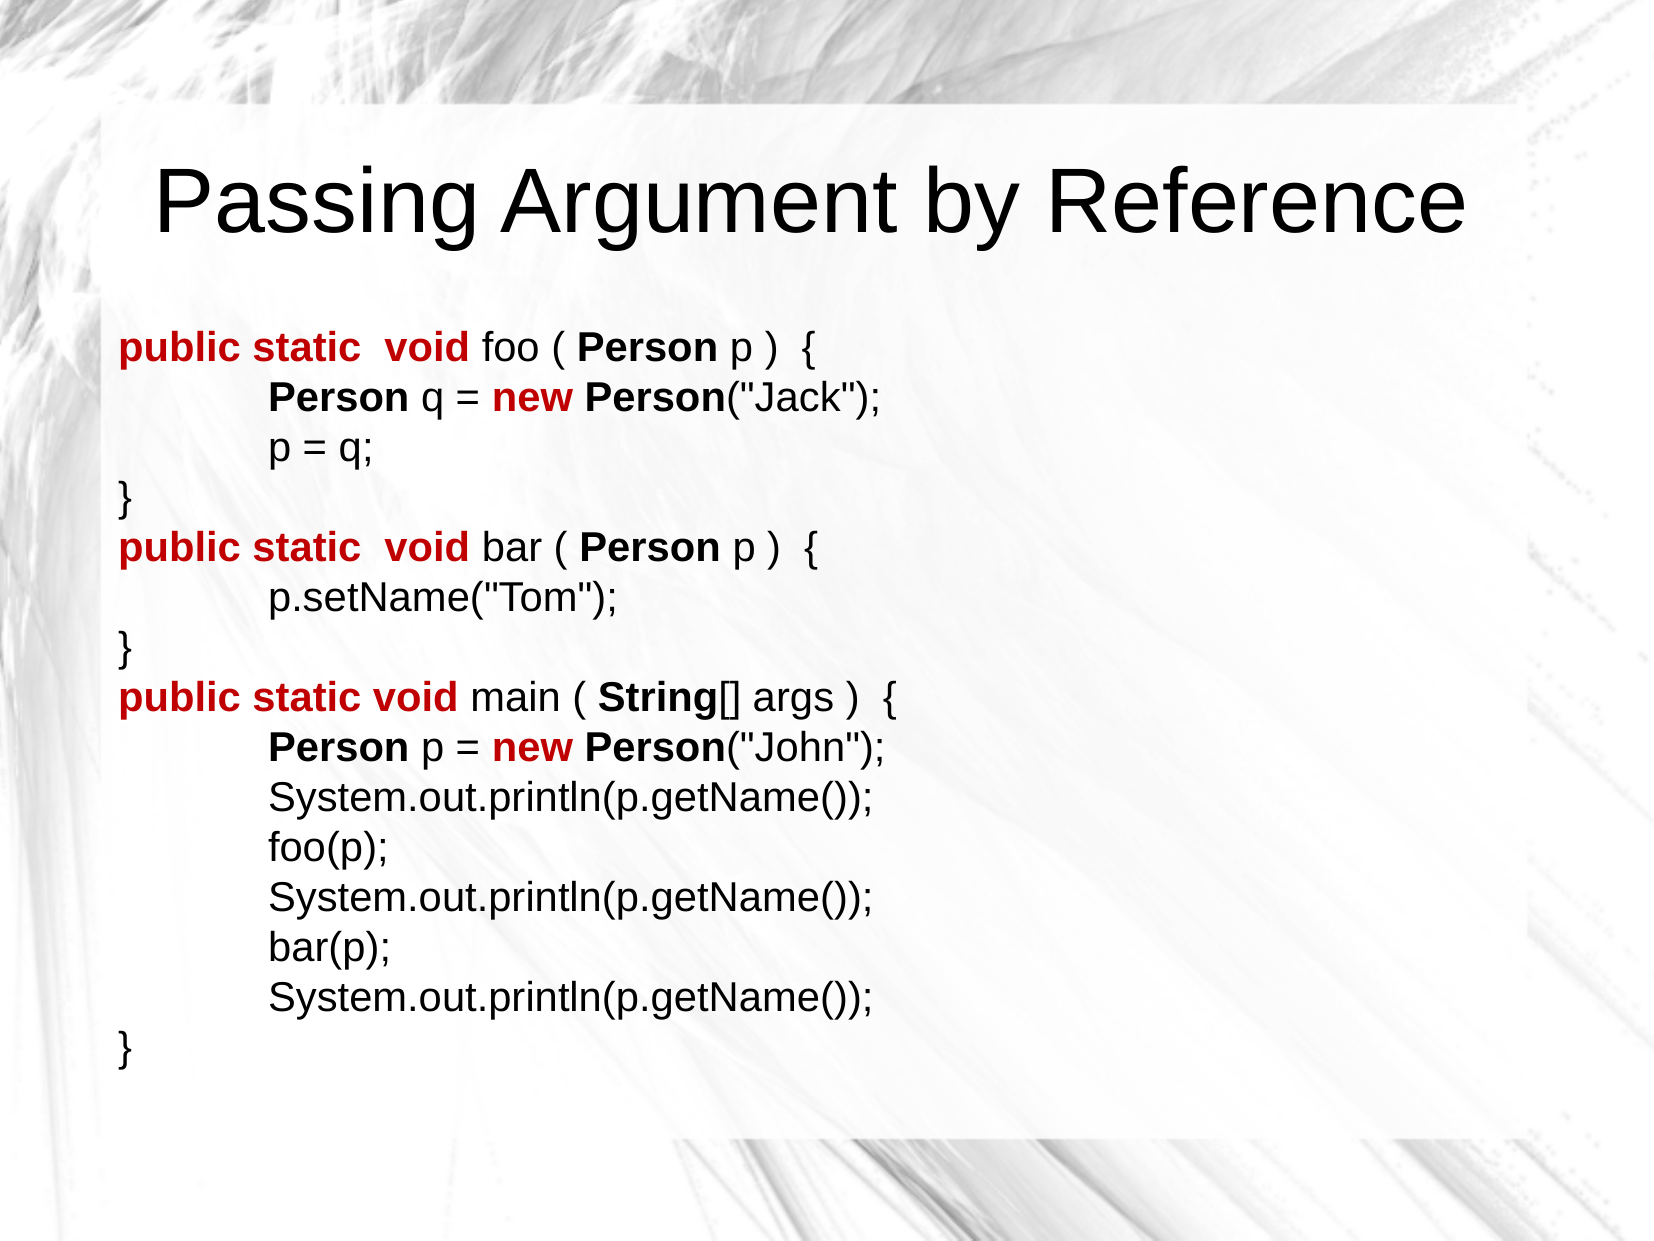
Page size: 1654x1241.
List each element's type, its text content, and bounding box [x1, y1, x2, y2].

list public static void foo ( Person p ) { Person q = new Person("Jack"); p = q; } public static void bar ( Person p ) { p.setName("Tom"); } public static void main ( String[] args ) { Person p = new Person("John"); System.out.println(p.getName()); foo(p); System.out.println(p.getName()); bar(p); System.out.println(p.getName()); } [118, 319, 1571, 1102]
picture [0, 0, 1654, 1241]
title Passing Argument by Reference [118, 112, 1506, 281]
